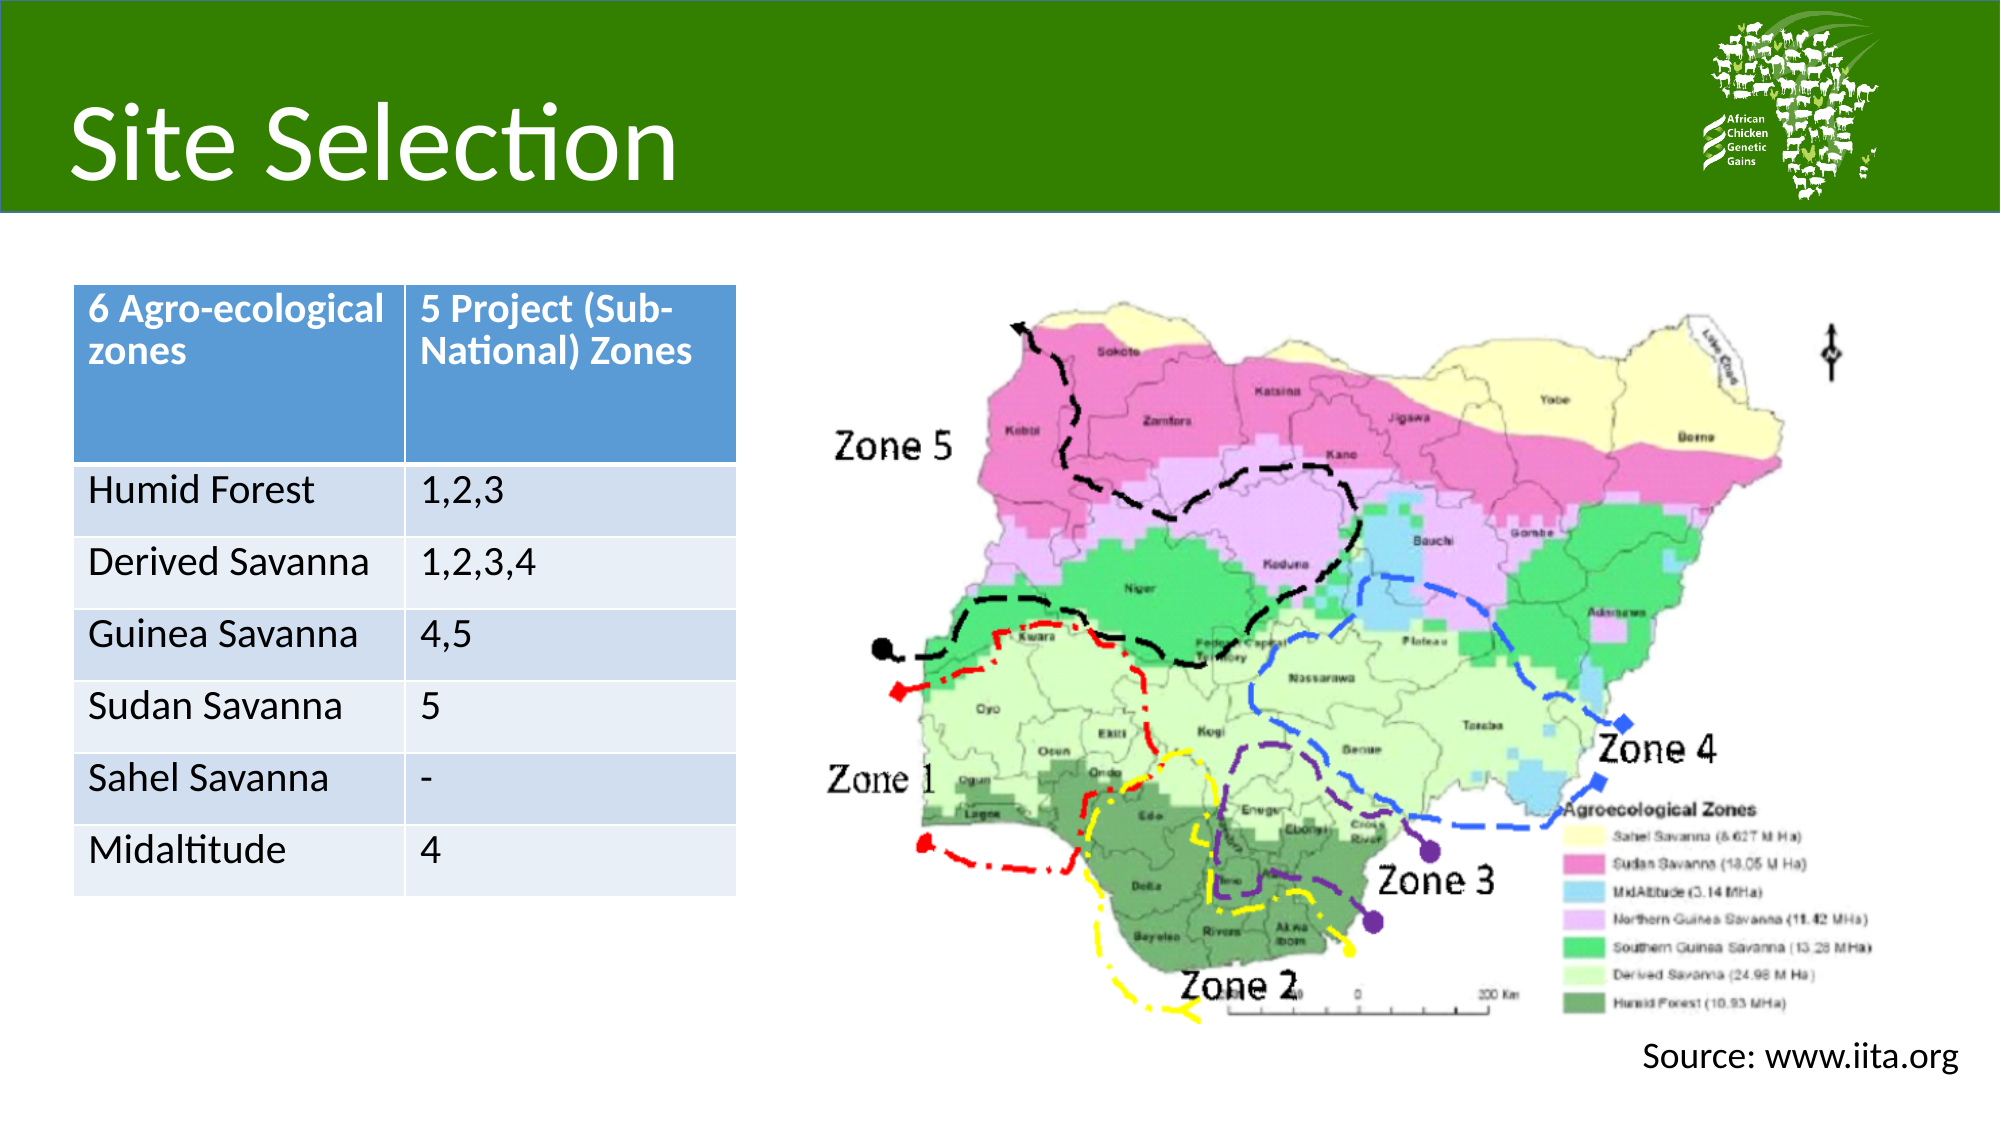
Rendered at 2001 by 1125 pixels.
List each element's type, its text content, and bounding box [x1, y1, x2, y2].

table_cell Sahel Savanna [74, 754, 404, 824]
table_cell 5 [406, 682, 736, 752]
table_cell 4 [406, 826, 736, 896]
table_cell 1,2,3,4 [406, 538, 736, 608]
picture [1703, 11, 1881, 201]
table_cell 4,5 [406, 610, 736, 680]
table_cell Guinea Savanna [74, 610, 404, 680]
table_cell - [406, 754, 736, 824]
table_cell 1,2,3 [406, 467, 736, 536]
table_cell Derived Savanna [74, 538, 404, 608]
text_box [0, 0, 2000, 213]
text_box Site Selection [52, 60, 697, 211]
text_box Source: www.iita.org [1627, 1023, 2000, 1084]
table_cell Sudan Savanna [74, 682, 404, 752]
table_header 5 Project (Sub-National) Zones [406, 285, 736, 462]
picture [747, 282, 1974, 1024]
table_header 6 Agro-ecological zones [74, 285, 404, 462]
table_cell Humid Forest [74, 467, 404, 536]
table_cell Midaltitude [74, 826, 404, 896]
